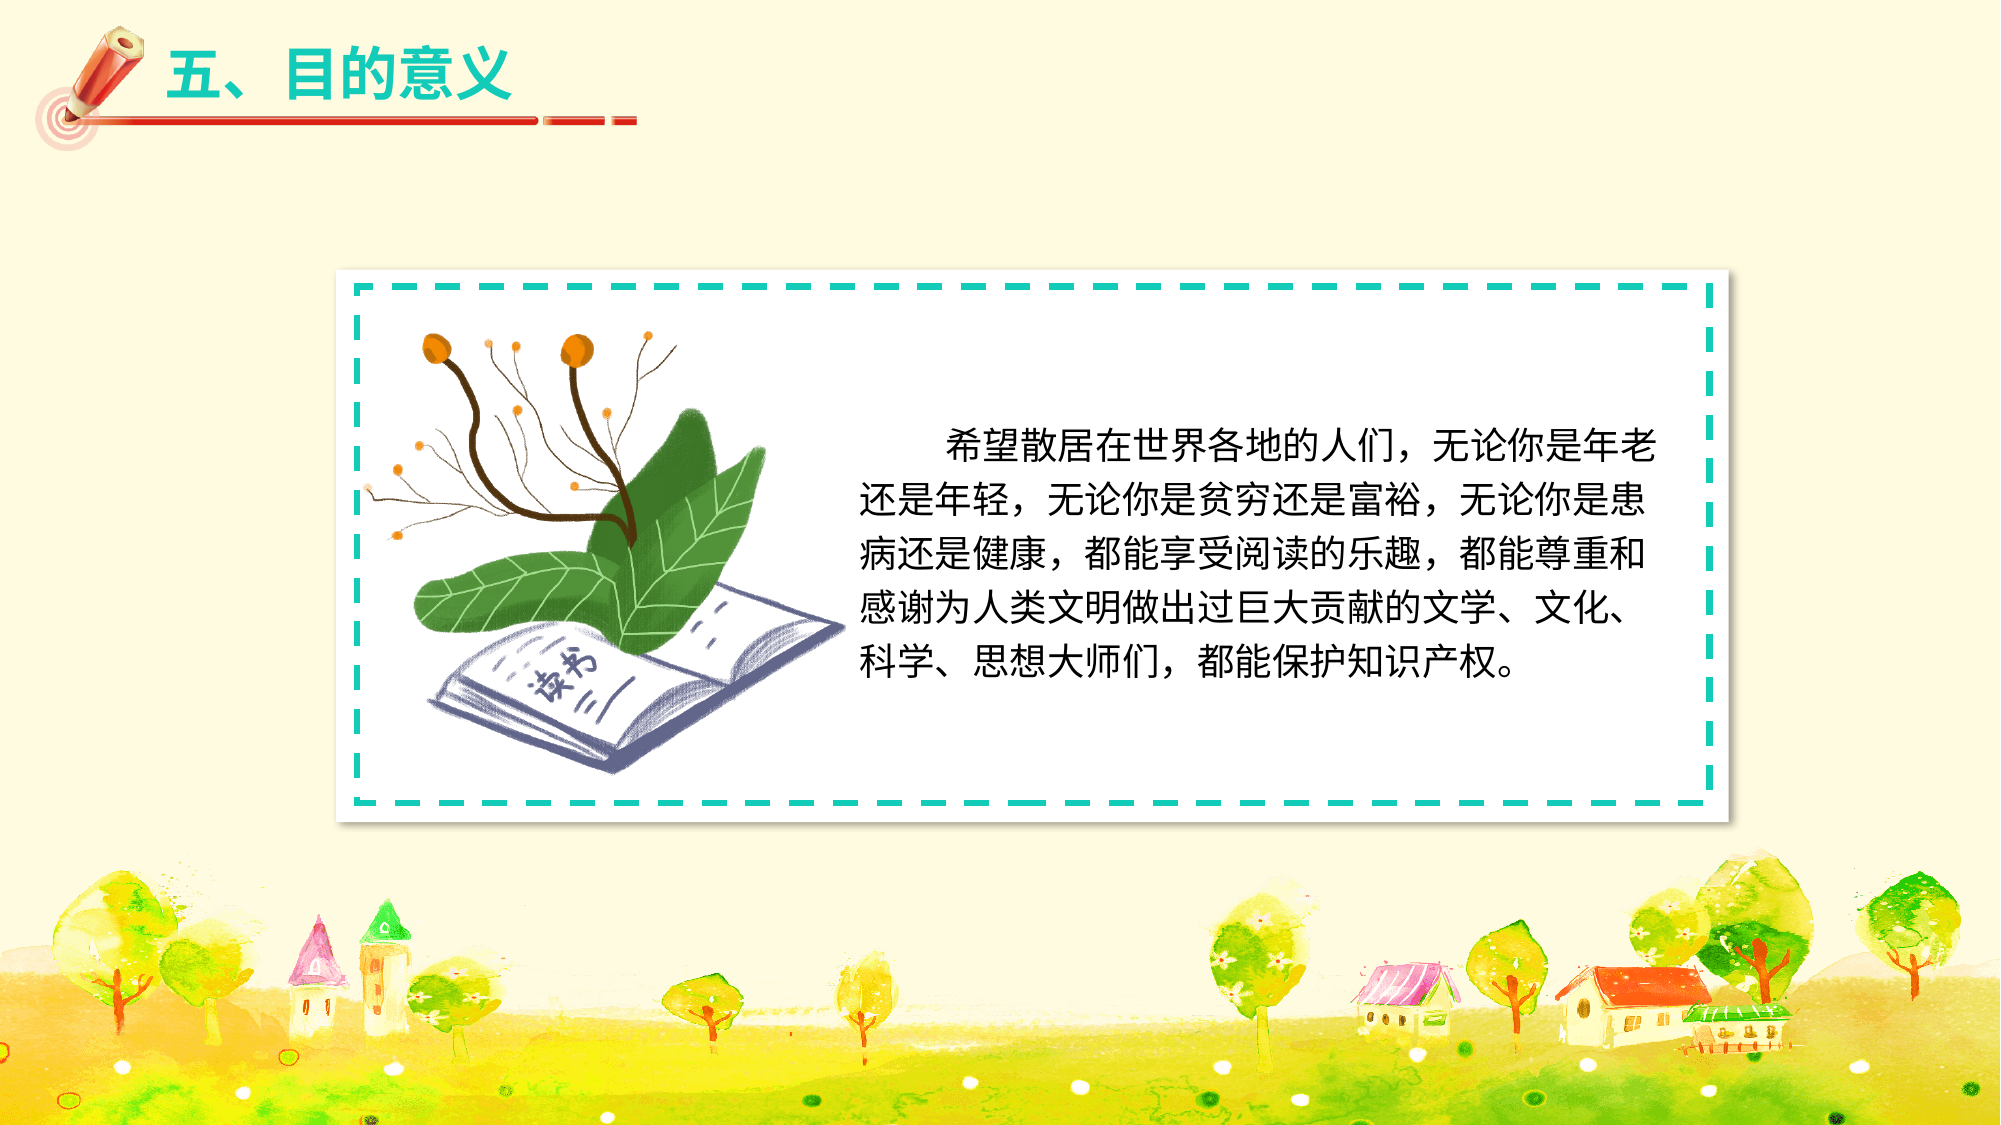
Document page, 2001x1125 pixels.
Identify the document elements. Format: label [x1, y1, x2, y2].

text_box [35, 15, 688, 151]
picture [0, 818, 2000, 1125]
text_box [335, 269, 1729, 823]
picture [356, 293, 846, 810]
